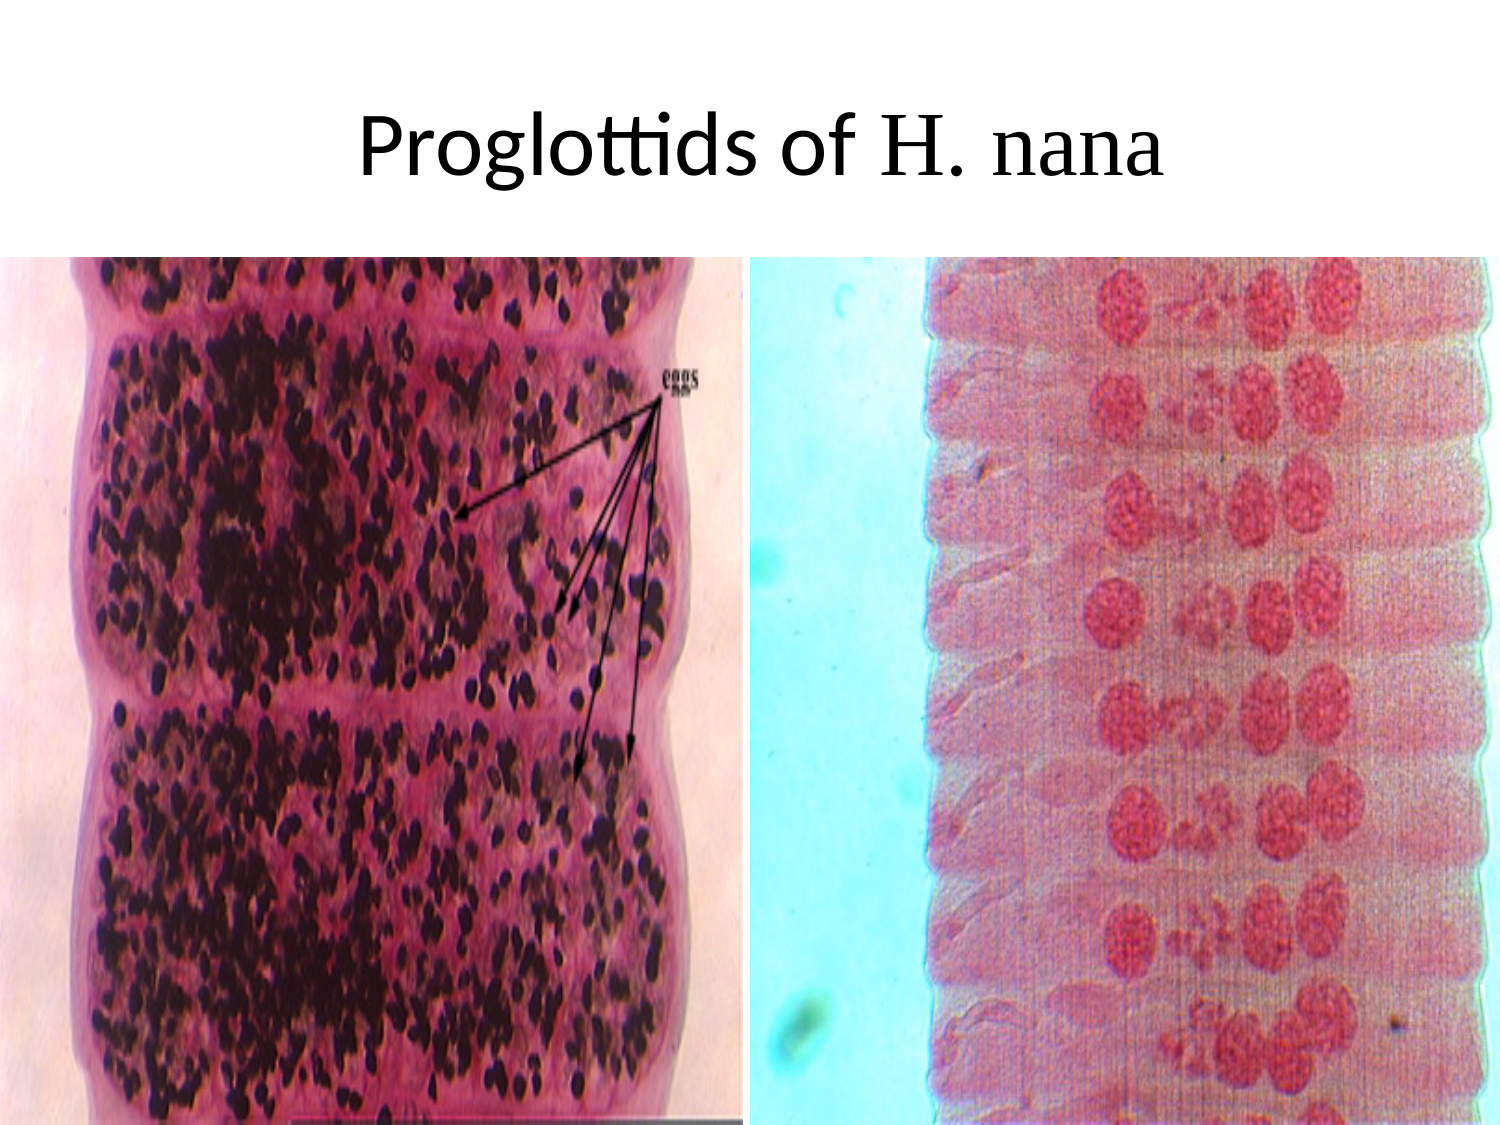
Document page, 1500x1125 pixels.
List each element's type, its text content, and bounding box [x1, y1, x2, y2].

title Proglottids of H. nana [75, 45, 1425, 233]
picture [749, 257, 1500, 1125]
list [0, 257, 743, 1125]
